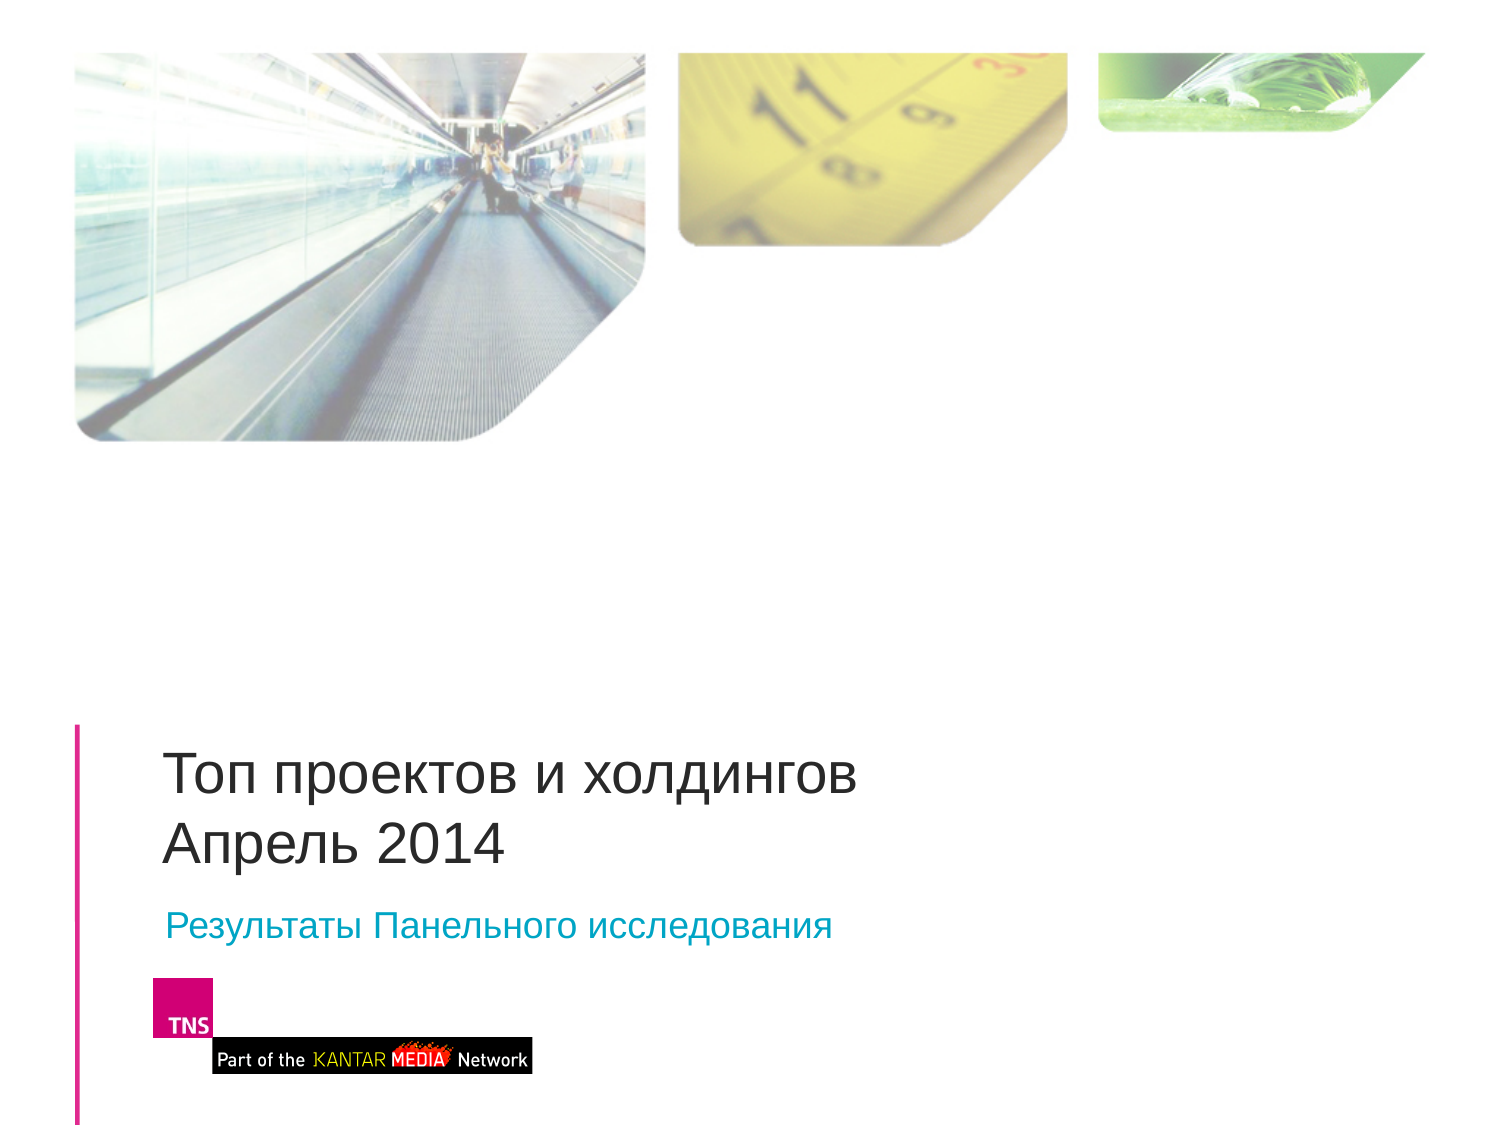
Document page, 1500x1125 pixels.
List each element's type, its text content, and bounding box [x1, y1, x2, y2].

picture [0, 0, 1500, 1125]
text_box Результаты Панельного исследования [149, 893, 1200, 985]
title Топ проектов и холдингов Апрель 2014 [147, 727, 1423, 970]
